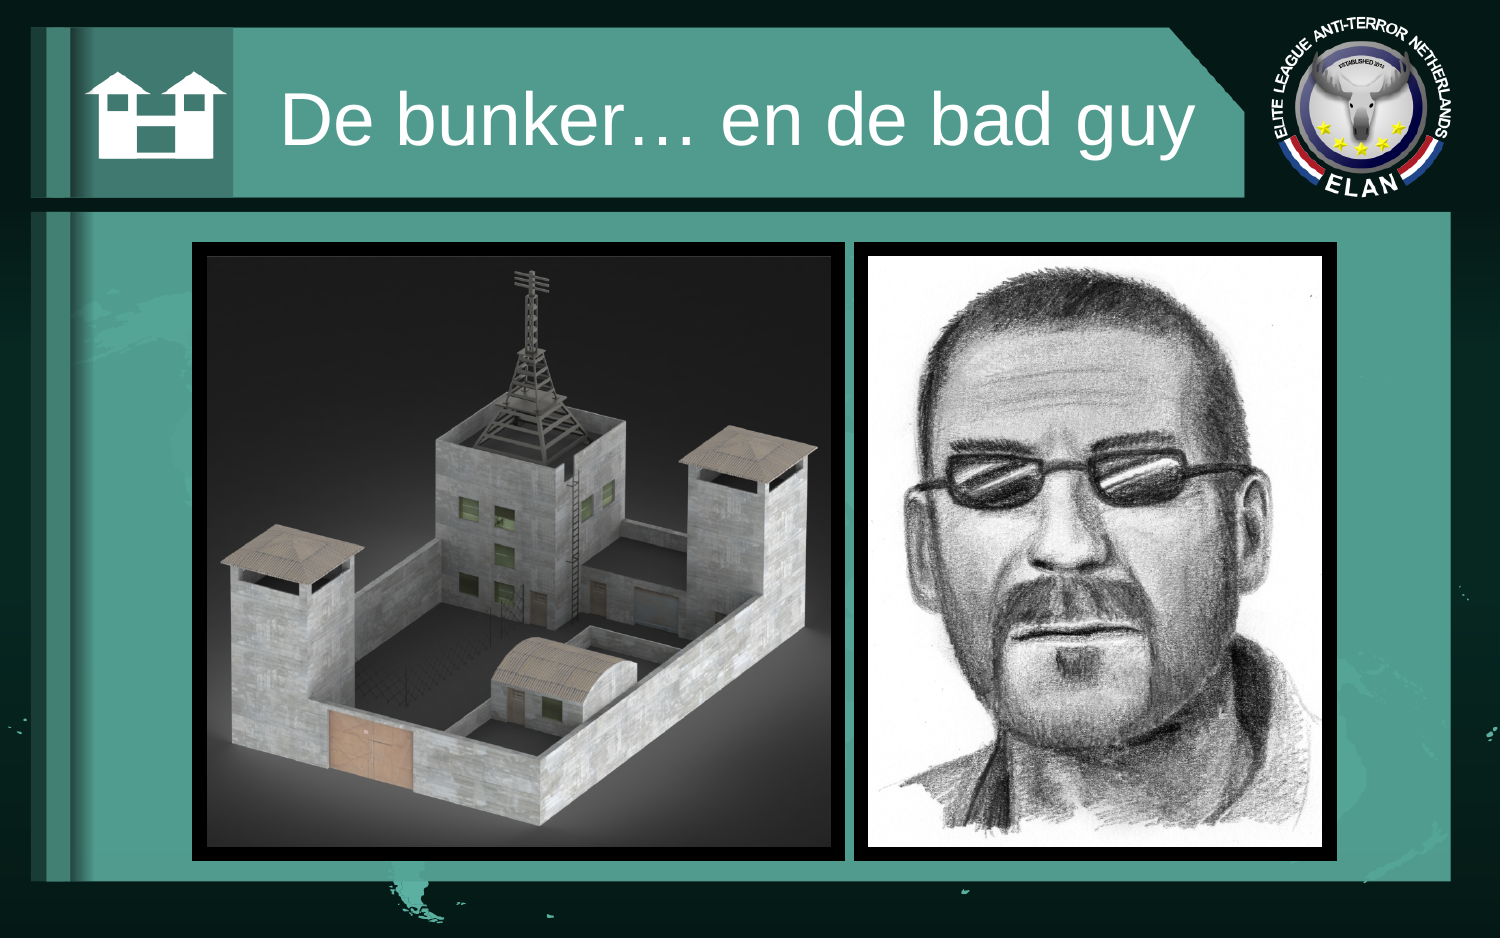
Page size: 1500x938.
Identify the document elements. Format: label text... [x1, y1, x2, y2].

picture [0, 0, 1500, 938]
title De bunker… en de bad guy [230, 37, 1247, 194]
